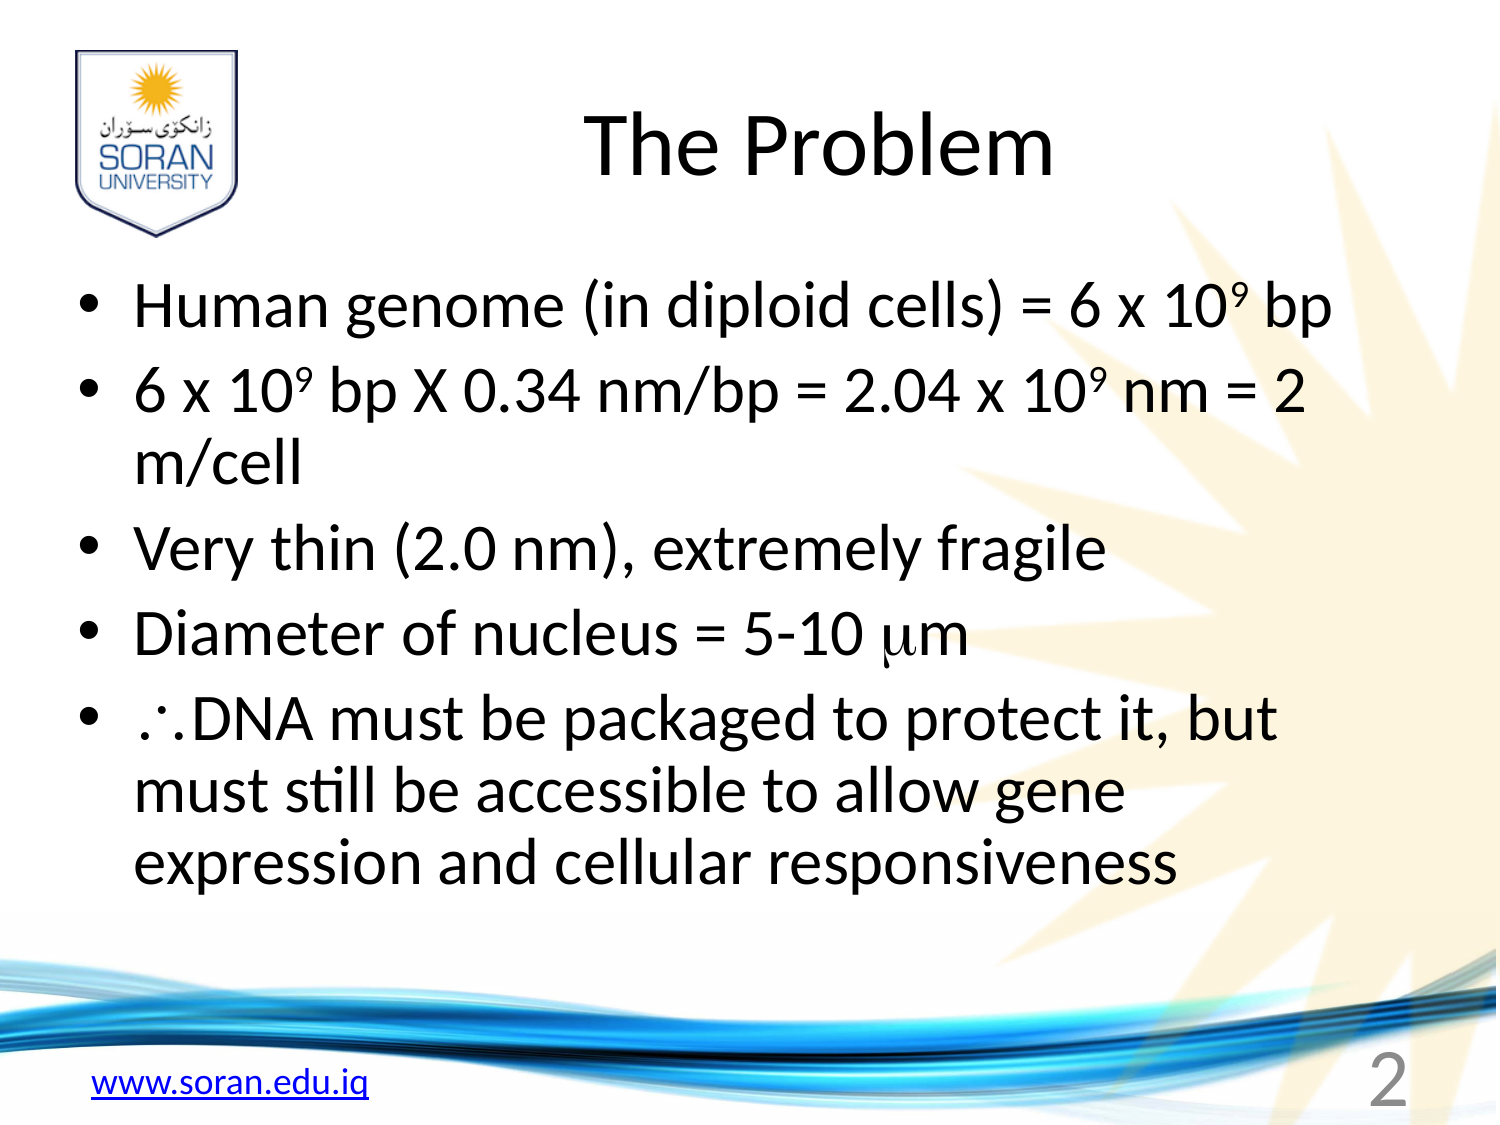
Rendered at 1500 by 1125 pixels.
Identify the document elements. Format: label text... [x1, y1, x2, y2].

title The Problem [75, 45, 1425, 233]
picture [0, 99, 1500, 1125]
picture [75, 233, 238, 238]
slide_number 2 [1074, 1042, 1425, 1103]
list Human genome (in diploid cells) = 6 x 109 bp 6 x 109 bp X 0.34 nm/bp = 2.04 x 109 nm = 2 m/cell Very thin (2.0 nm), extremely fragile Diameter of nucleus = 5-10 mm DNA must be packaged to protect it, but must still be accessible to allow gene expression and cellular responsiveness [62, 262, 1400, 1006]
